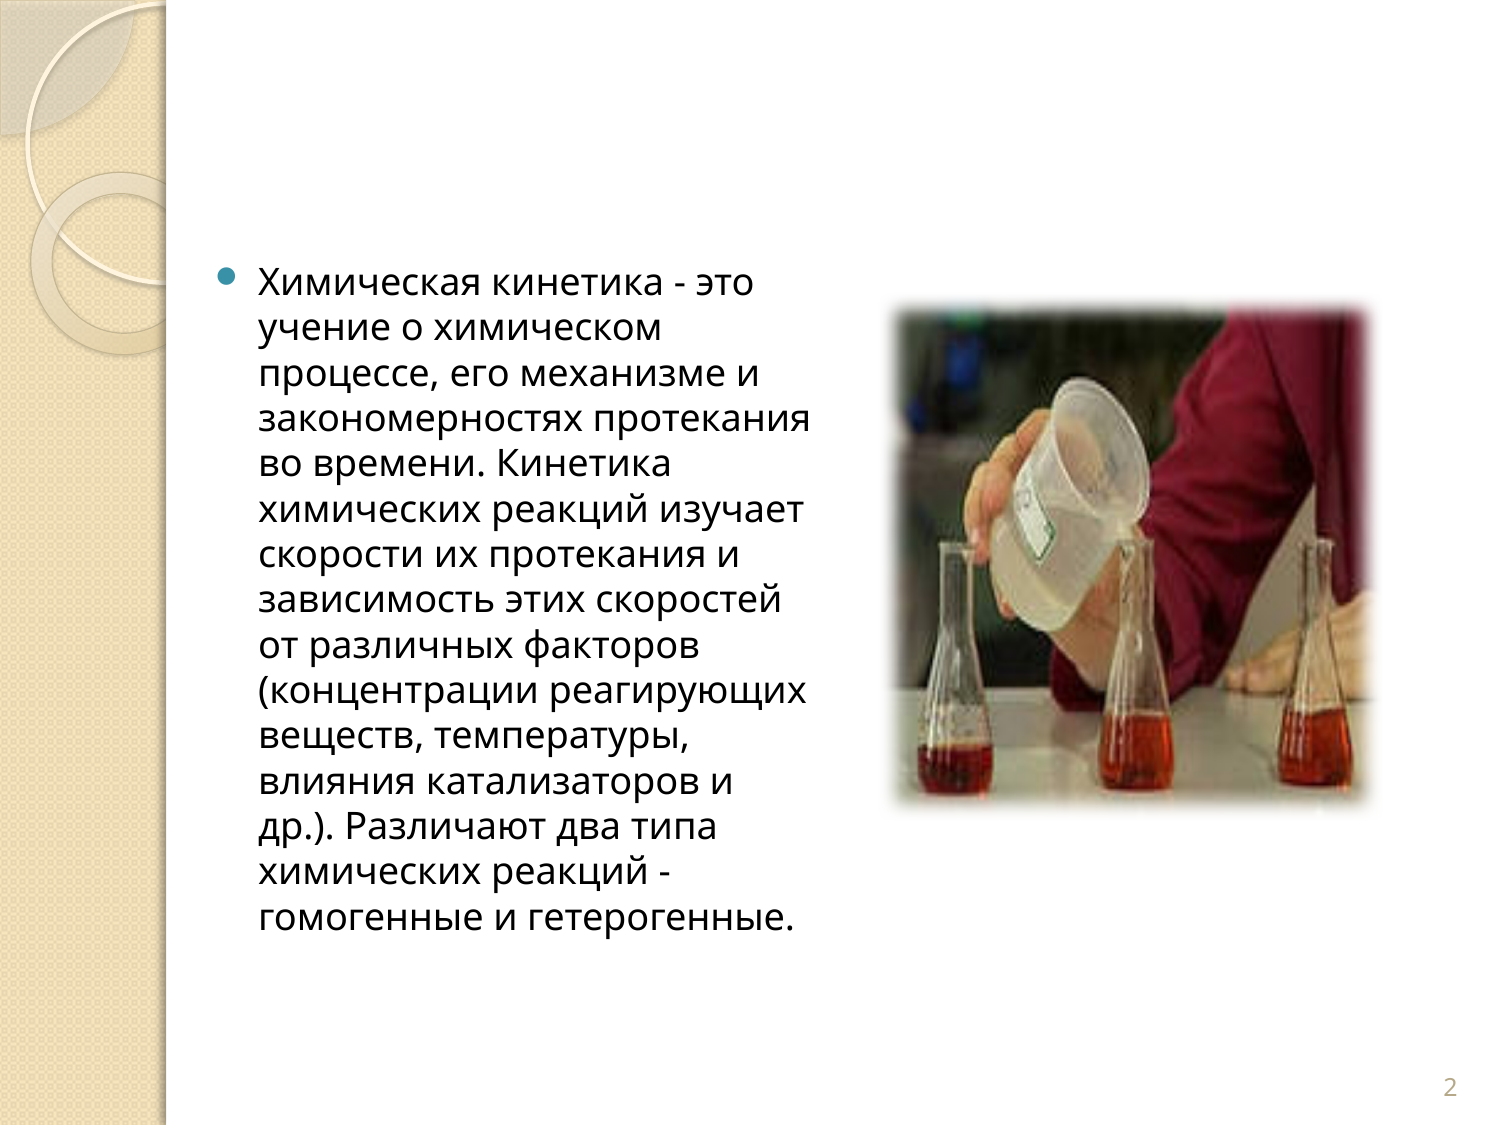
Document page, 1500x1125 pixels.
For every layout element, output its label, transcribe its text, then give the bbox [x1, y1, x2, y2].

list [878, 292, 1384, 821]
list Химическая кинетика - это учение о химическом процессе, его механизме и закономерностях протекания во времени. Кинетика химических реакций изучает скорости их протекания и зависимость этих скоростей от различных факторов (концентрации реагирующих веществ, температуры, влияния катализаторов и др.). Различают два типа химических реакций - гомогенные и гетерогенные. [187, 249, 836, 1016]
slide_number 2 [1413, 1034, 1488, 1113]
